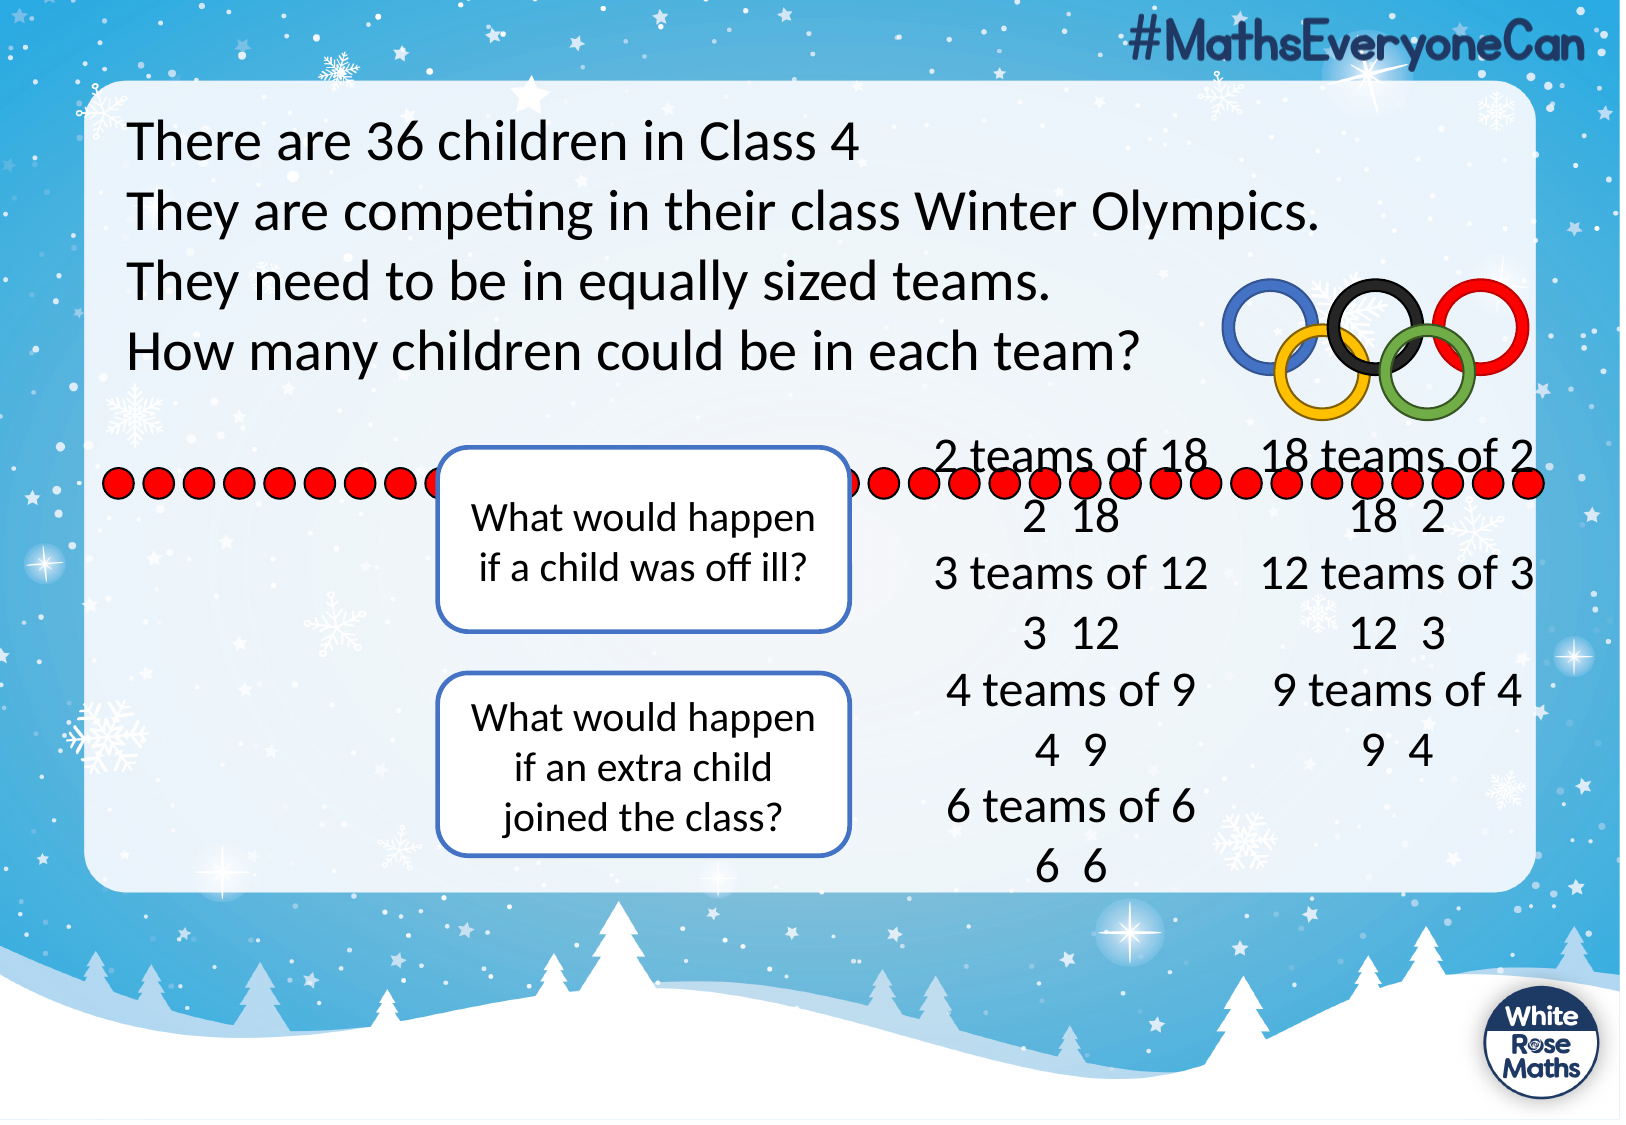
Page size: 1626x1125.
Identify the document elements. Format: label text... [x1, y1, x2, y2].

text_box [1512, 467, 1545, 500]
text_box [948, 467, 981, 500]
text_box [1149, 467, 1183, 500]
text_box [1028, 467, 1062, 500]
text_box [1471, 467, 1505, 500]
text_box What would happen if a child was off ill? [437, 447, 850, 632]
text_box [1068, 468, 1102, 500]
picture [0, 0, 1626, 1125]
text_box [1270, 467, 1304, 500]
text_box [384, 467, 417, 500]
text_box What would happen if an extra child joined the class? [437, 672, 850, 856]
text_box [424, 467, 439, 500]
text_box [1391, 467, 1424, 500]
text_box [343, 467, 377, 500]
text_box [1222, 279, 1529, 420]
text_box [222, 467, 256, 500]
text_box [142, 467, 176, 500]
text_box [303, 467, 337, 500]
text_box [988, 467, 1022, 500]
text_box [1310, 467, 1344, 500]
text_box [1230, 467, 1263, 500]
text_box [263, 467, 296, 500]
text_box [867, 467, 901, 500]
text_box [1189, 467, 1223, 500]
text_box There are 36 children in Class 4 They are competing in their class Winter Olympics. They need to be in equally sized teams. How many children could be in each team? [111, 95, 1460, 460]
text_box [1109, 467, 1142, 500]
text_box [848, 467, 860, 499]
text_box [1431, 467, 1465, 500]
text_box [182, 467, 216, 500]
text_box [102, 467, 135, 500]
text_box [1350, 467, 1384, 500]
text_box [907, 467, 941, 500]
